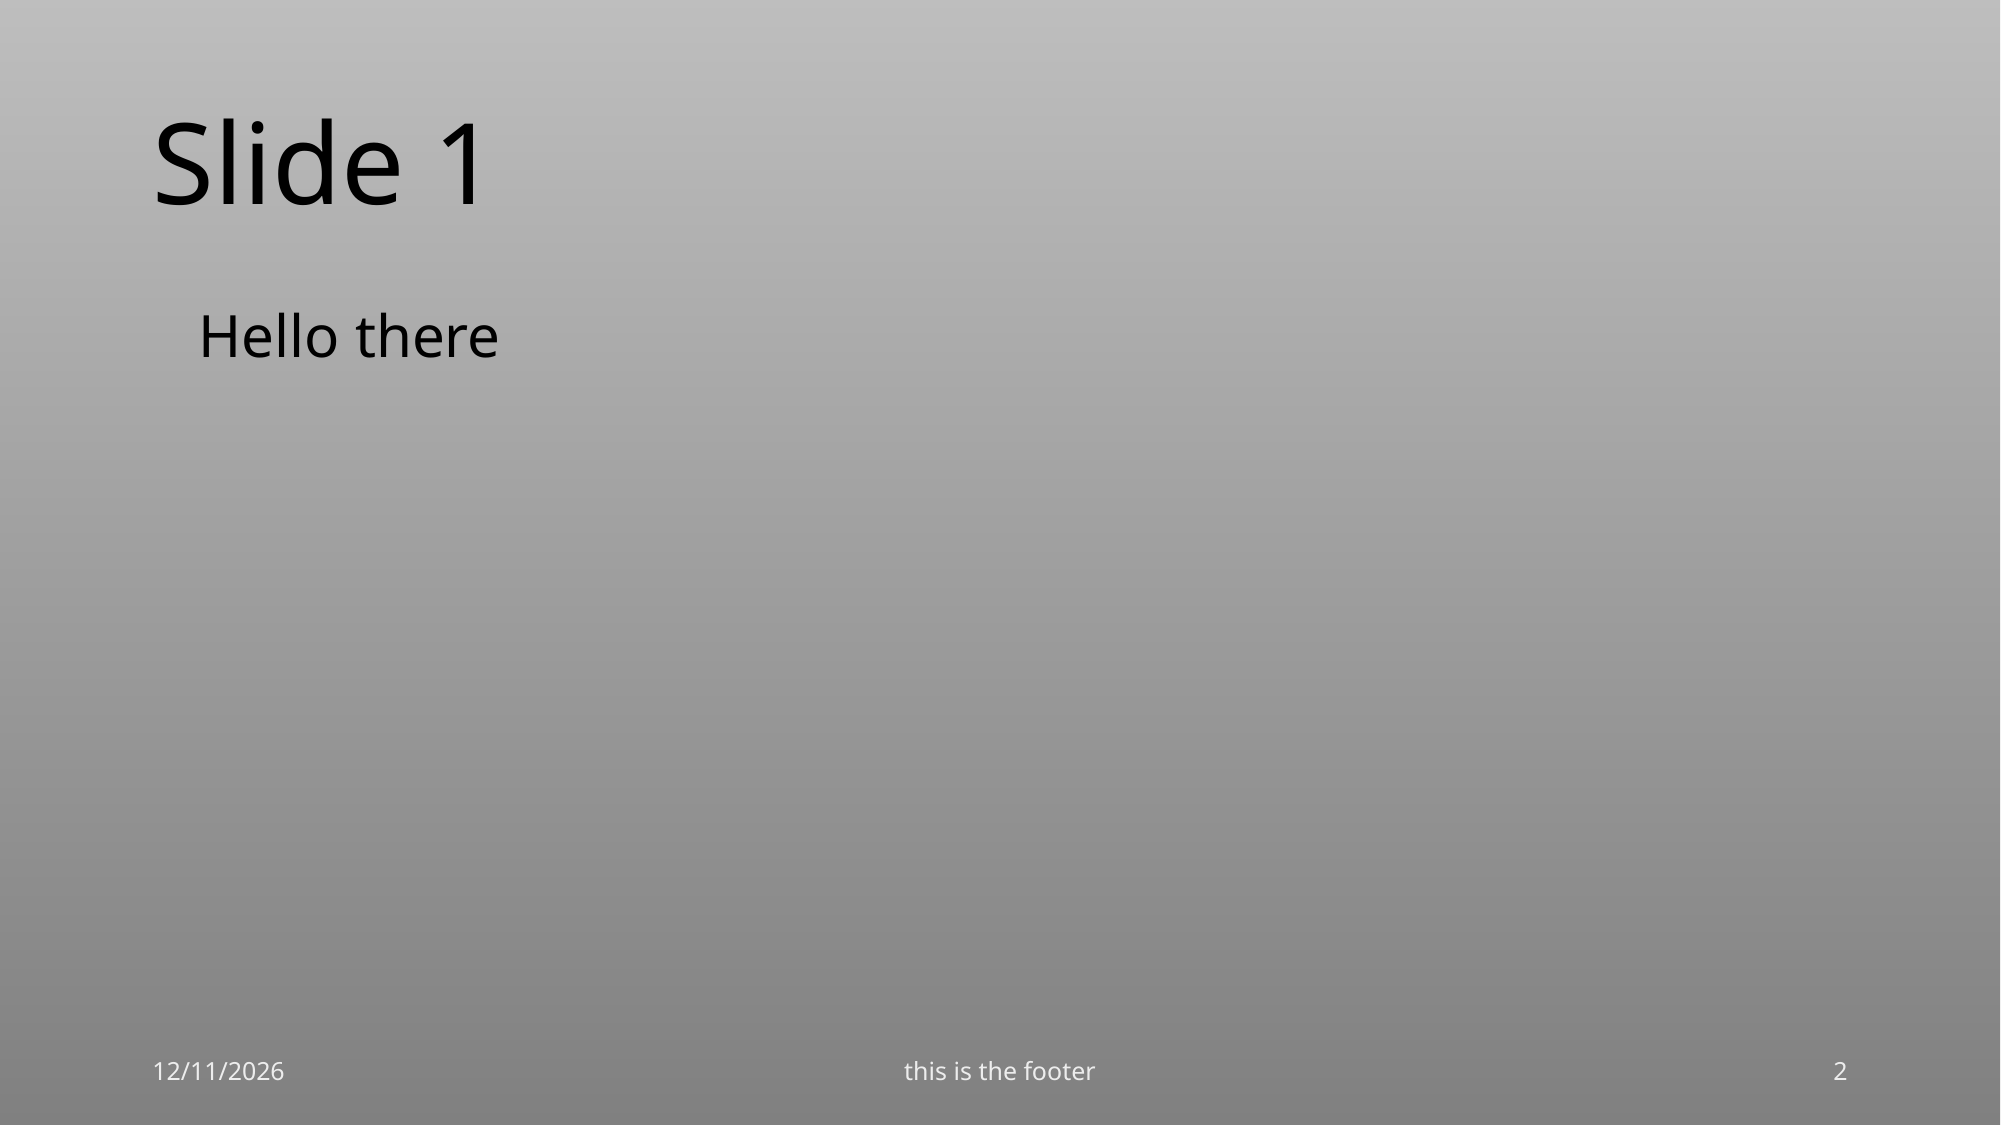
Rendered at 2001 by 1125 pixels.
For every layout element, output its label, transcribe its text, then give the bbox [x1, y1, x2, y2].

picture [0, 0, 2001, 1125]
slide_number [137, 1042, 588, 1103]
slide_number ‹#› [1412, 1042, 1863, 1103]
list Hello there [183, 299, 1863, 1014]
footer this is the footer [662, 1042, 1338, 1103]
title Slide 1 [137, 59, 1863, 278]
